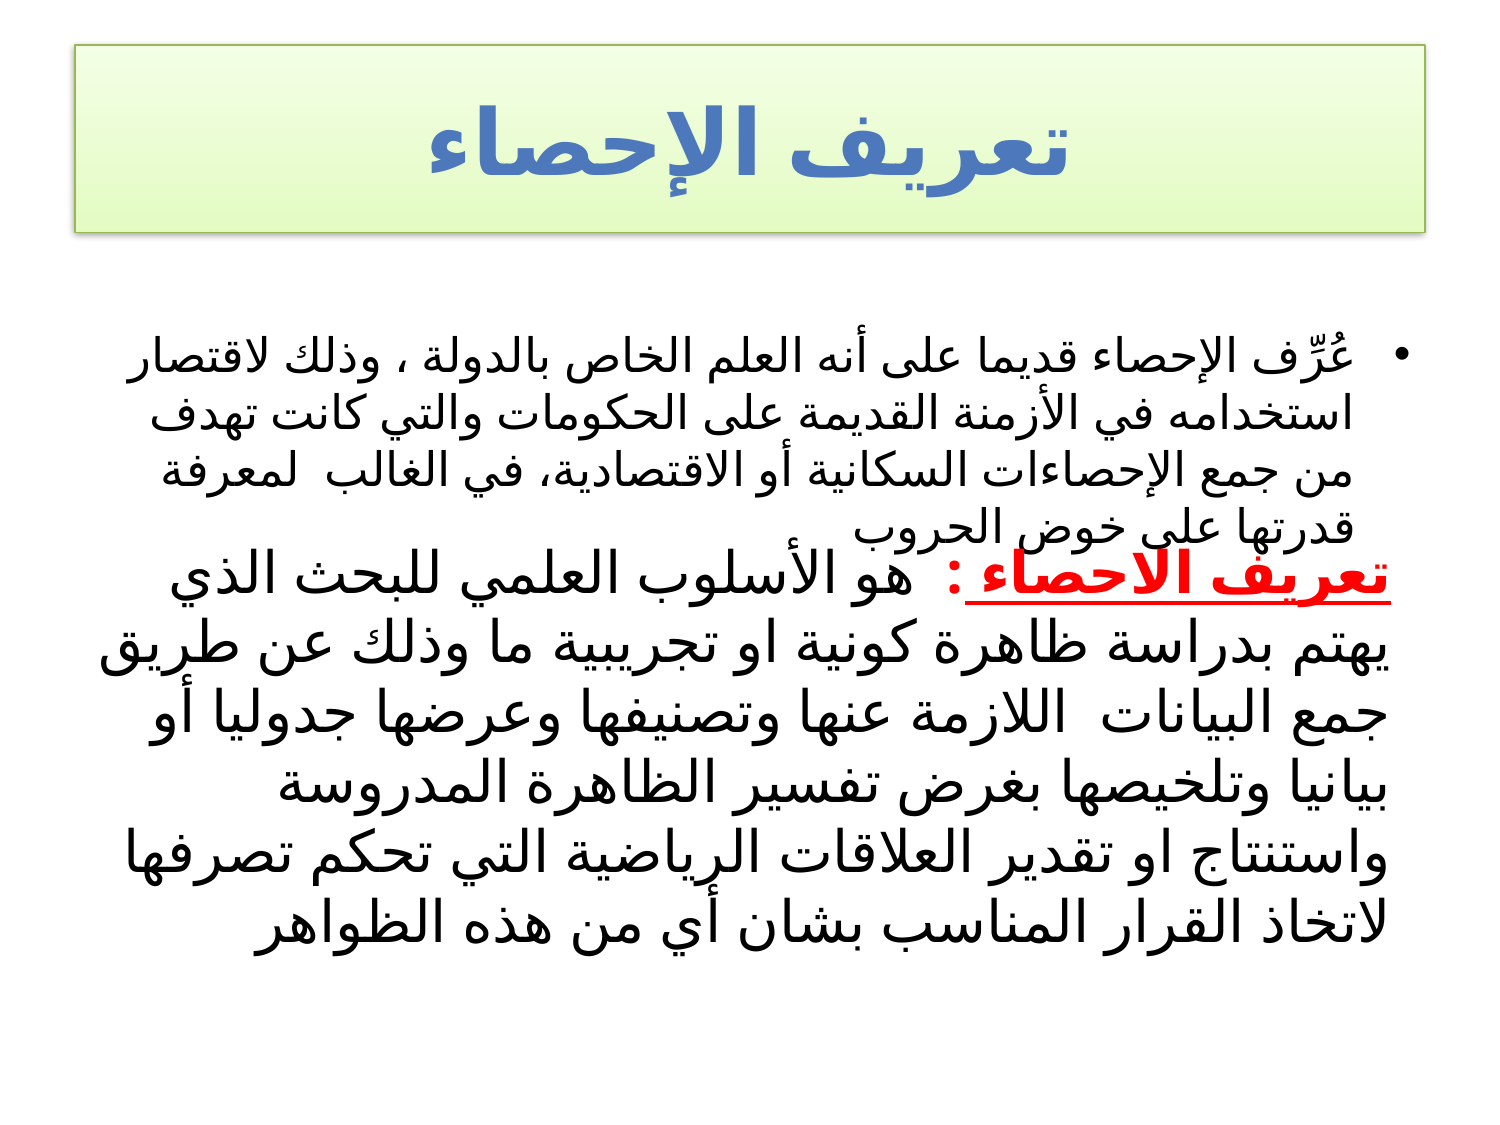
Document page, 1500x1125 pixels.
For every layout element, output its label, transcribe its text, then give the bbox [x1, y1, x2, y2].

list عُرِّف الإحصاء قديما على أنه العلم الخاص بالدولة ، وذلك لاقتصار استخدامه في الأزمنة القديمة على الحكومات والتي كانت تهدف من جمع الإحصاءات السكانية أو الاقتصادية، في الغالب لمعرفة قدرتها على خوض الحروب [75, 317, 1425, 563]
text_box تعريف الاحصاء : هو الأسلوب العلمي للبحث الذي يهتم بدراسة ظاهرة كونية او تجريبية ما وذلك عن طريق جمع البيانات اللازمة عنها وتصنيفها وعرضها جدوليا أو بيانيا وتلخيصها بغرض تفسير الظاهرة المدروسة واستنتاج او تقدير العلاقات الرياضية التي تحكم تصرفها لاتخاذ القرار المناسب بشان أي من هذه الظواهر [81, 527, 1407, 962]
title تعريف الإحصاء [74, 44, 1426, 233]
